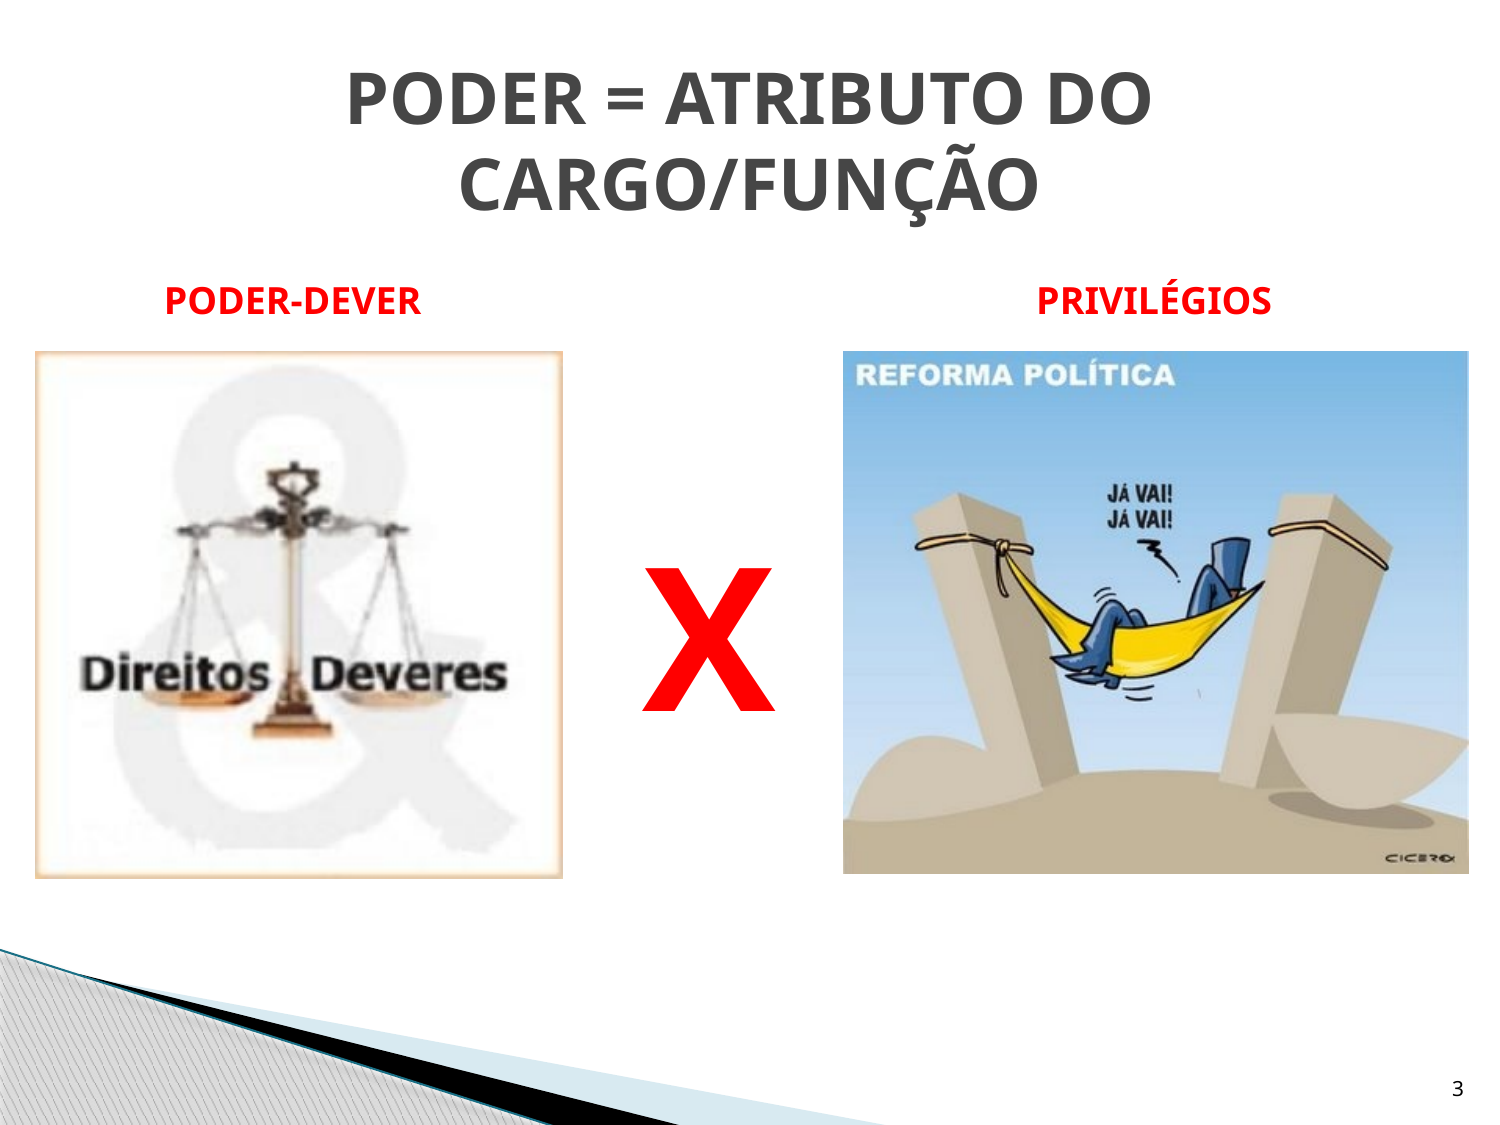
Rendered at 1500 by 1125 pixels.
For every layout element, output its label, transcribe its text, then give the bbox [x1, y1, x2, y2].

picture [34, 351, 563, 880]
text_box PRIVILÉGIOS [843, 269, 1465, 330]
title PODER = ATRIBUTO DO CARGO/FUNÇÃO [75, 45, 1425, 233]
text_box PODER-DEVER [46, 269, 539, 330]
picture [843, 351, 1469, 874]
slide_number 3 [1418, 1051, 1479, 1112]
text_box X [585, 503, 832, 759]
